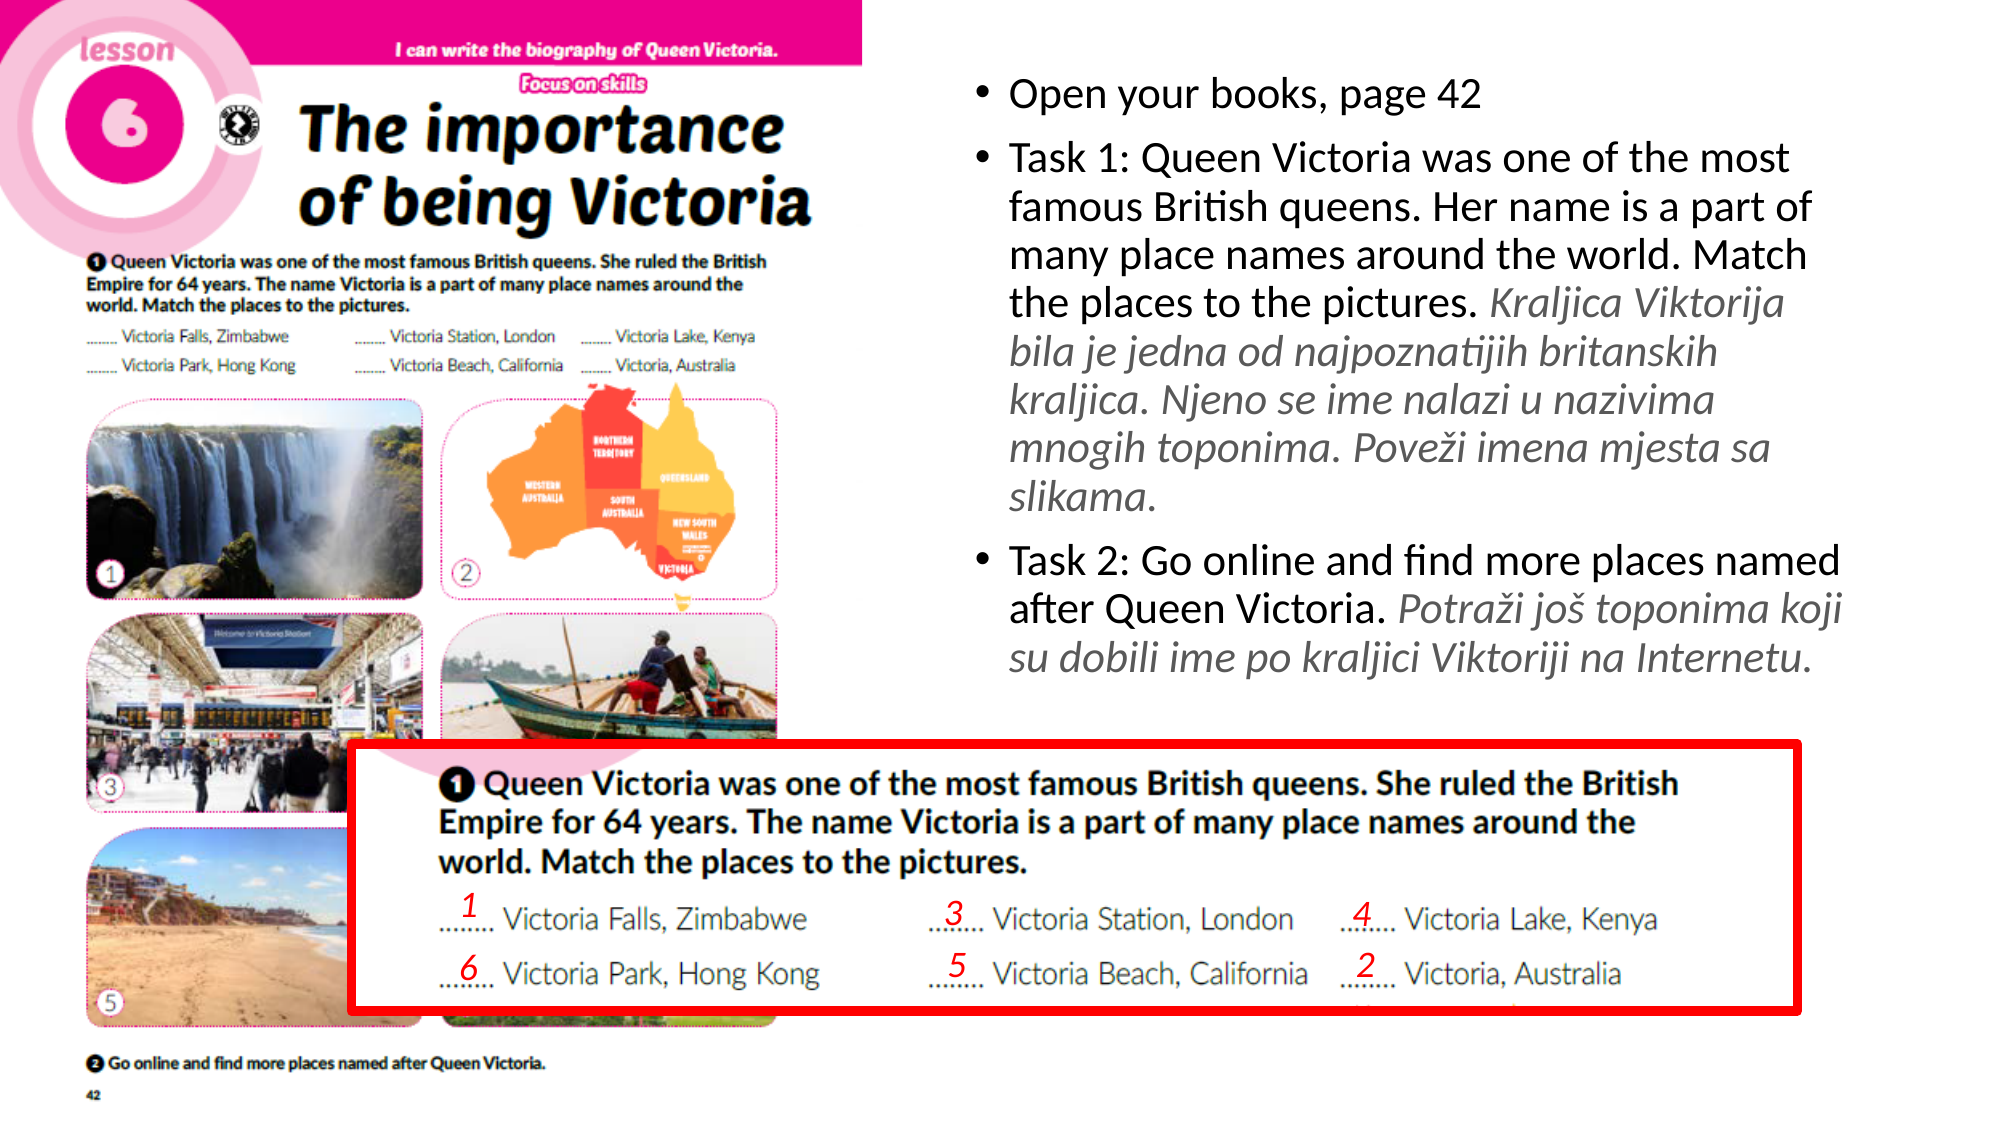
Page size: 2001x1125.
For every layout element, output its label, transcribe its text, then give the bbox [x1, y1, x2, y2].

list Open your books, page 42 Task 1: Queen Victoria was one of the most famous British queens. Her name is a part of many place names around the world. Match the places to the pictures. Kraljica Viktorija bila je jedna od najpoznatijih britanskih kraljica. Njeno se ime nalazi u nazivima mnogih toponima. Poveži imena mjesta sa slikama. Task 2: Go online and find more places named after Queen Victoria. Potraži još toponima koji su dobili ime po kraljici Viktoriji na Internetu. [959, 62, 1872, 736]
picture [0, 0, 1793, 1125]
